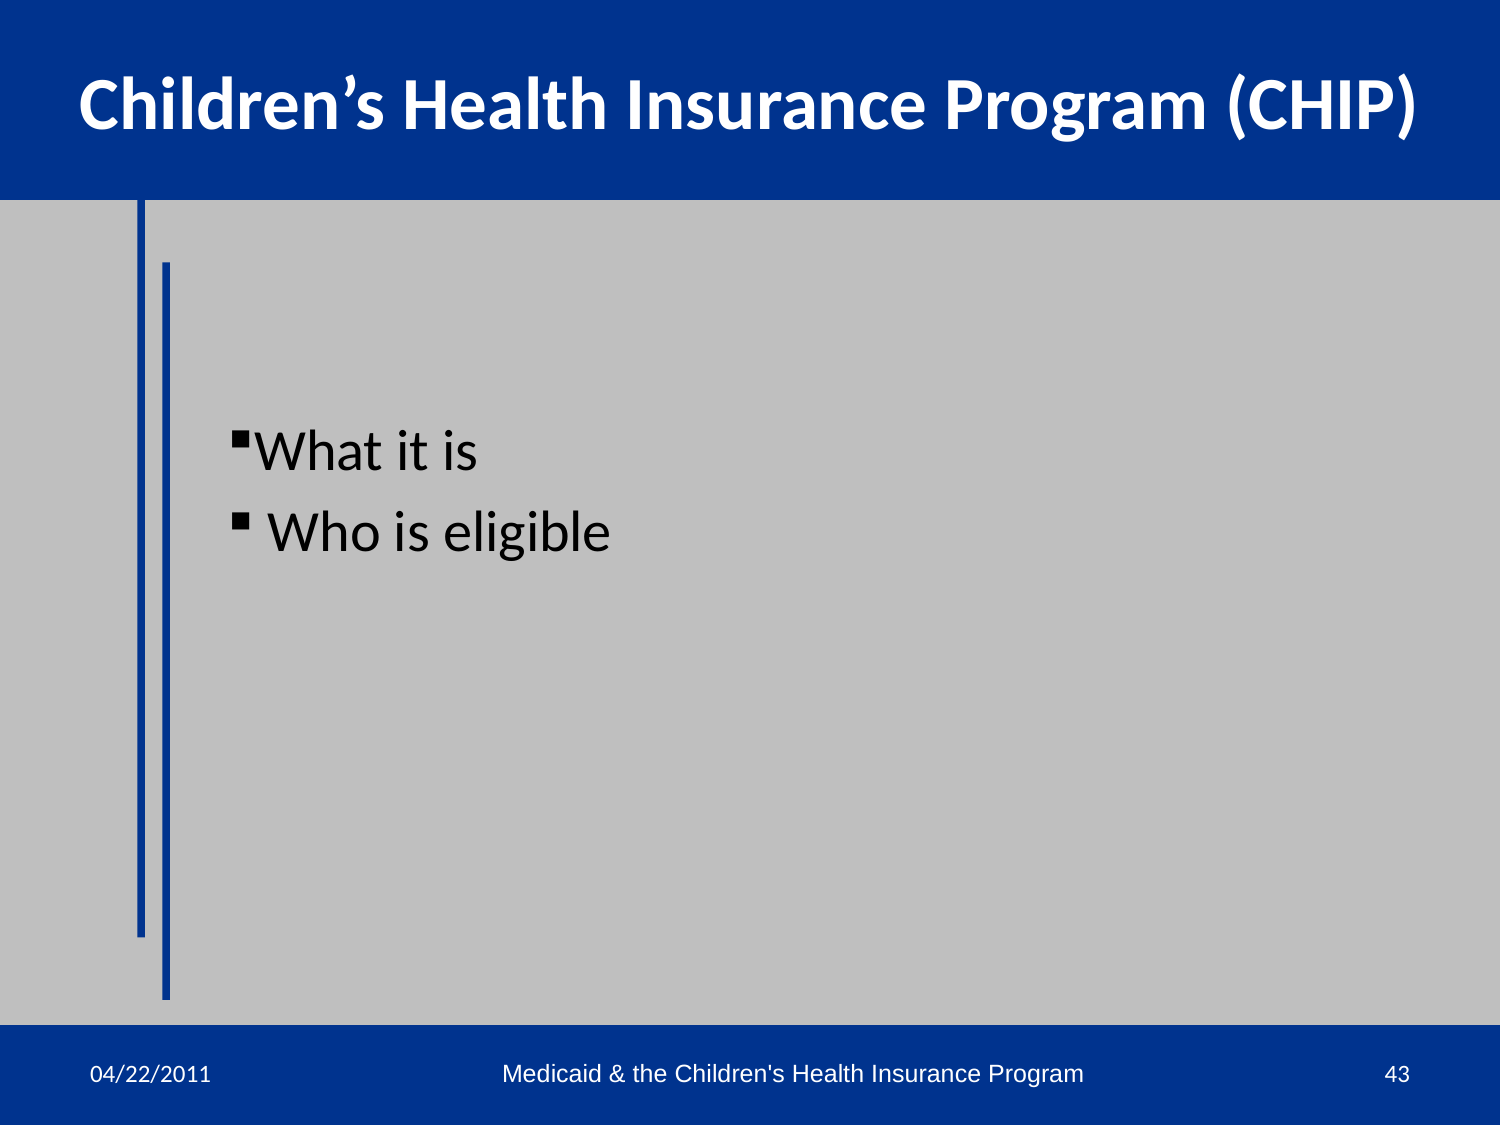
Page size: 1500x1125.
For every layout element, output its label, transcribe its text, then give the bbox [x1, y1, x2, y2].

footer Medicaid & the Children's Health Insurance Program [300, 1042, 1288, 1103]
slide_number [75, 1042, 300, 1103]
slide_number 43 [1288, 1042, 1425, 1103]
title Children’s Health Insurance Program (CHIP) [0, 0, 1500, 201]
list What it is Who is eligible [212, 201, 1426, 838]
